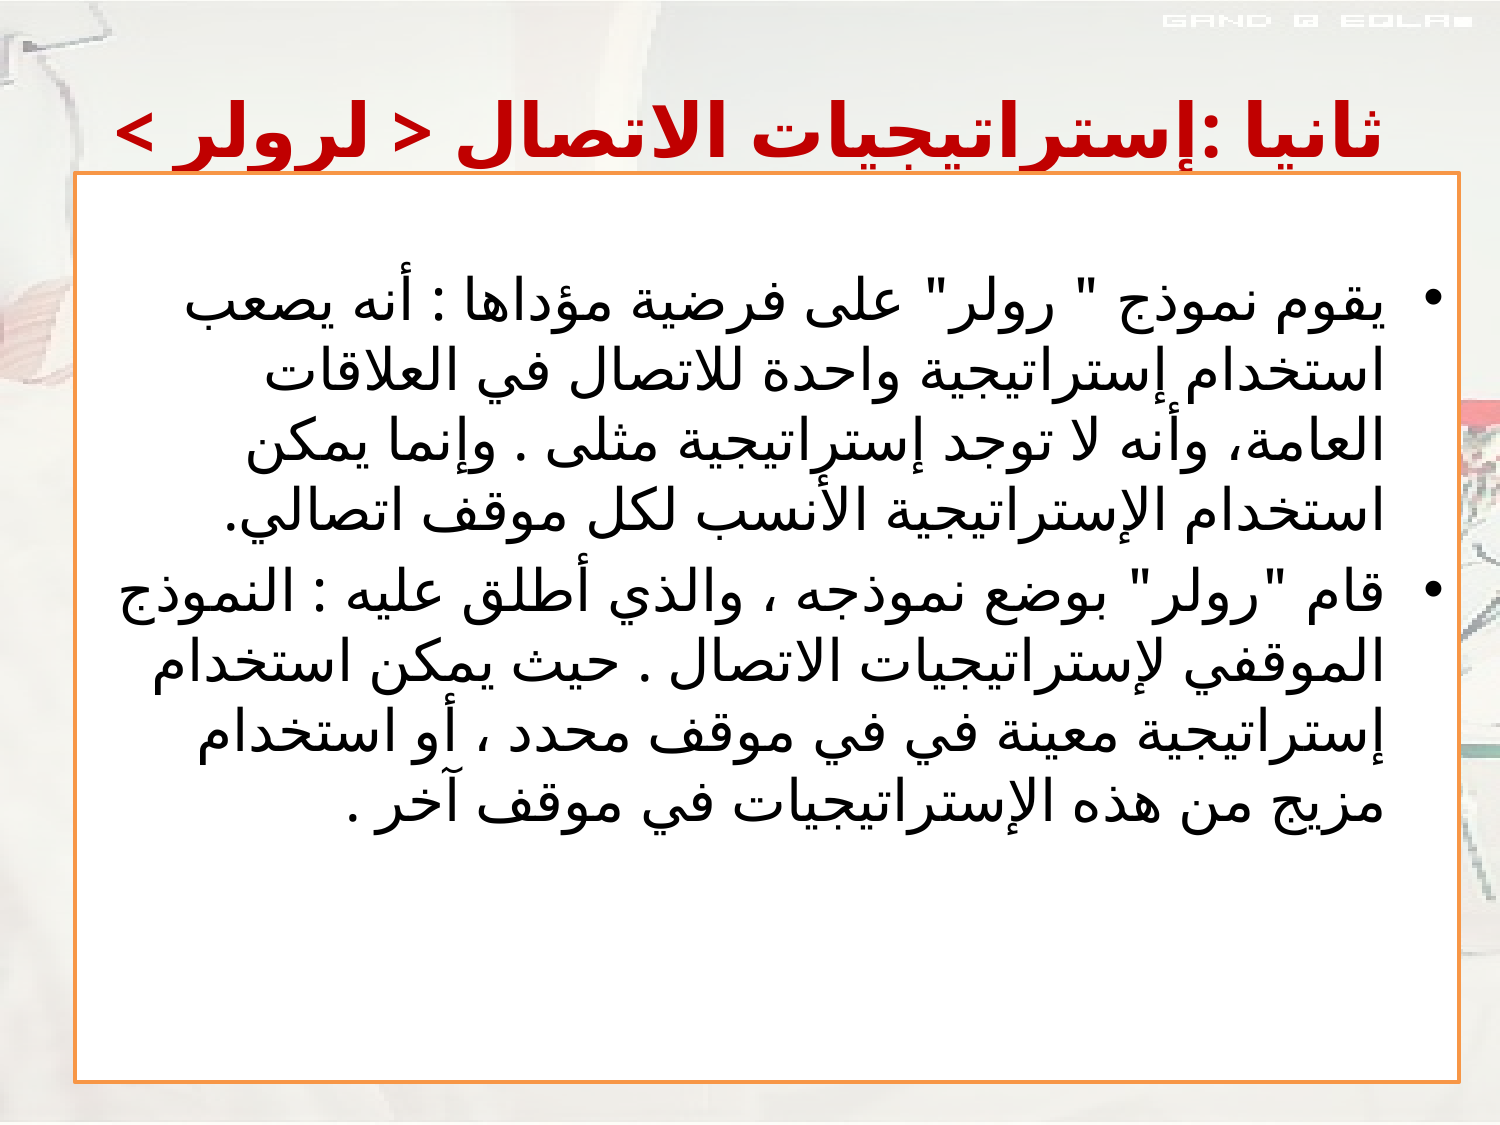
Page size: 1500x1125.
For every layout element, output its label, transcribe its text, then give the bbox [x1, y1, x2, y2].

title ثانيا :إستراتيجيات الاتصال < لرولر > [75, 45, 1425, 171]
list يقوم نموذج " رولر" على فرضية مؤداها : أنه يصعب استخدام إستراتيجية واحدة للاتصال في العلاقات العامة، وأنه لا توجد إستراتيجية مثلى . وإنما يمكن استخدام الإستراتيجية الأنسب لكل موقف اتصالي. قام "رولر" بوضع نموذجه ، والذي أطلق عليه : النموذج الموقفي لإستراتيجيات الاتصال . حيث يمكن استخدام إستراتيجية معينة في في موقف محدد ، أو استخدام مزيج من هذه الإستراتيجيات في موقف آخر . [73, 171, 1461, 1084]
